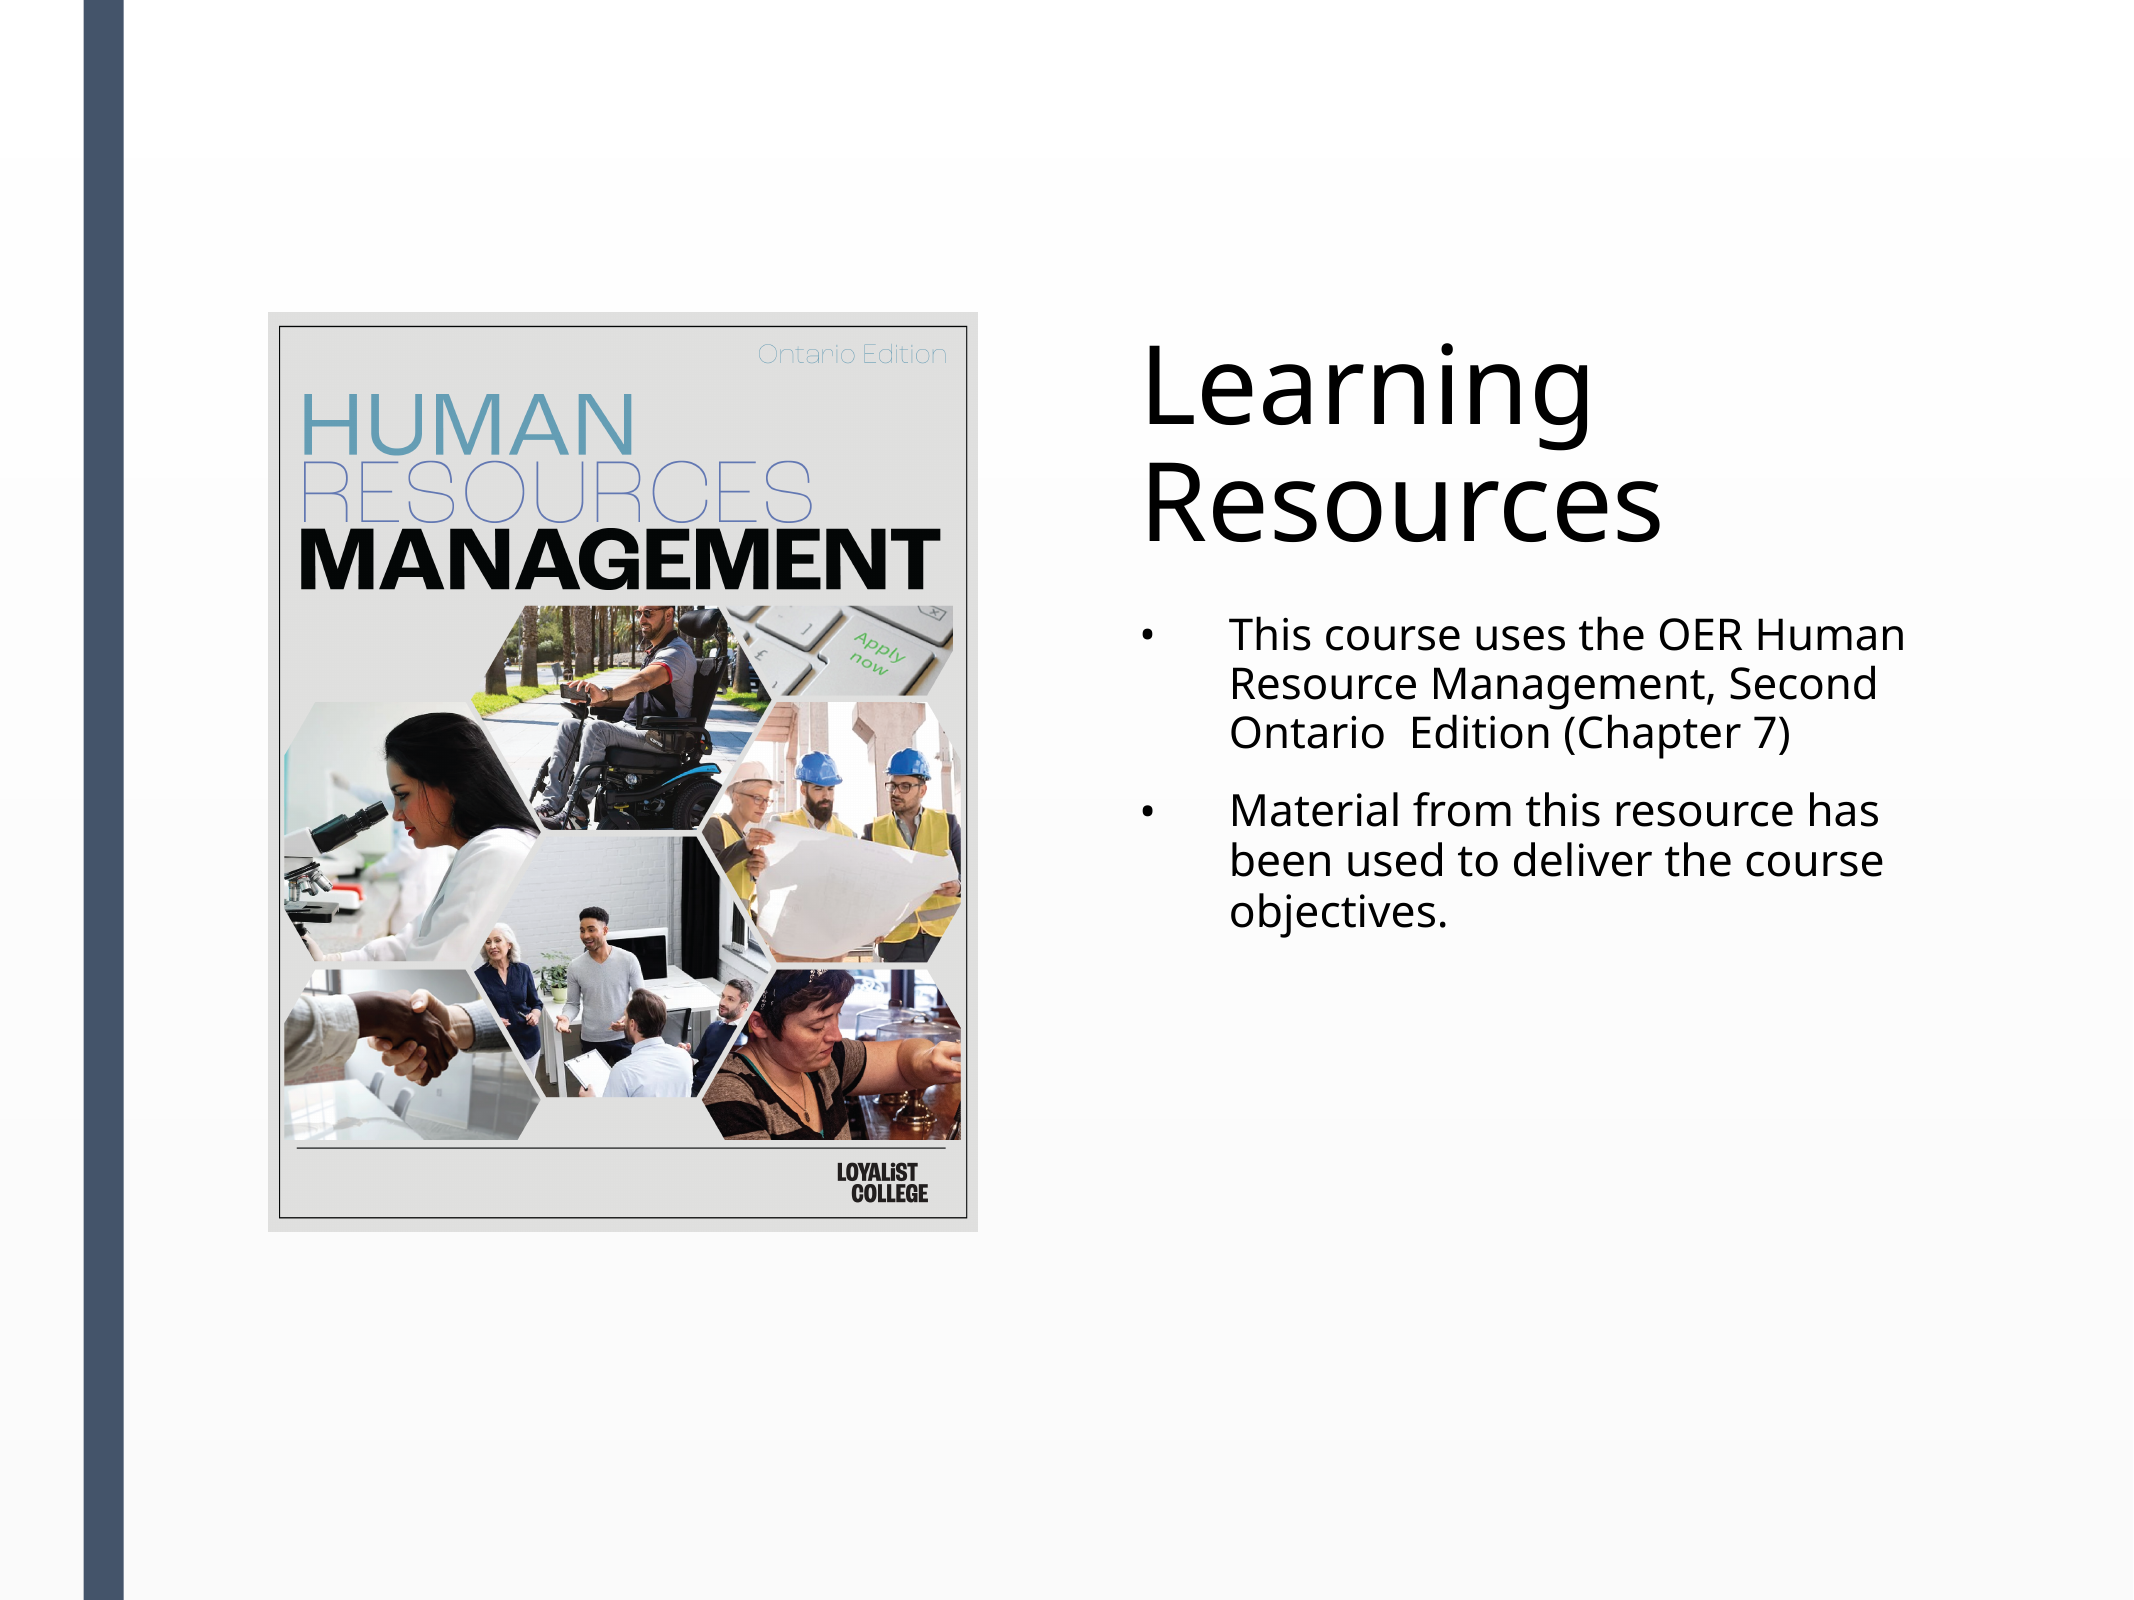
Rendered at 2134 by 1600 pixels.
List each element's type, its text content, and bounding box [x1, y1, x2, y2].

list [268, 312, 978, 1232]
list This course uses the OER Human Resource Management, Second Ontario Edition (Chapter 7) Material from this resource has been used to deliver the course objectives. [1118, 600, 2016, 1227]
title Learning Resources [1118, 320, 2016, 580]
